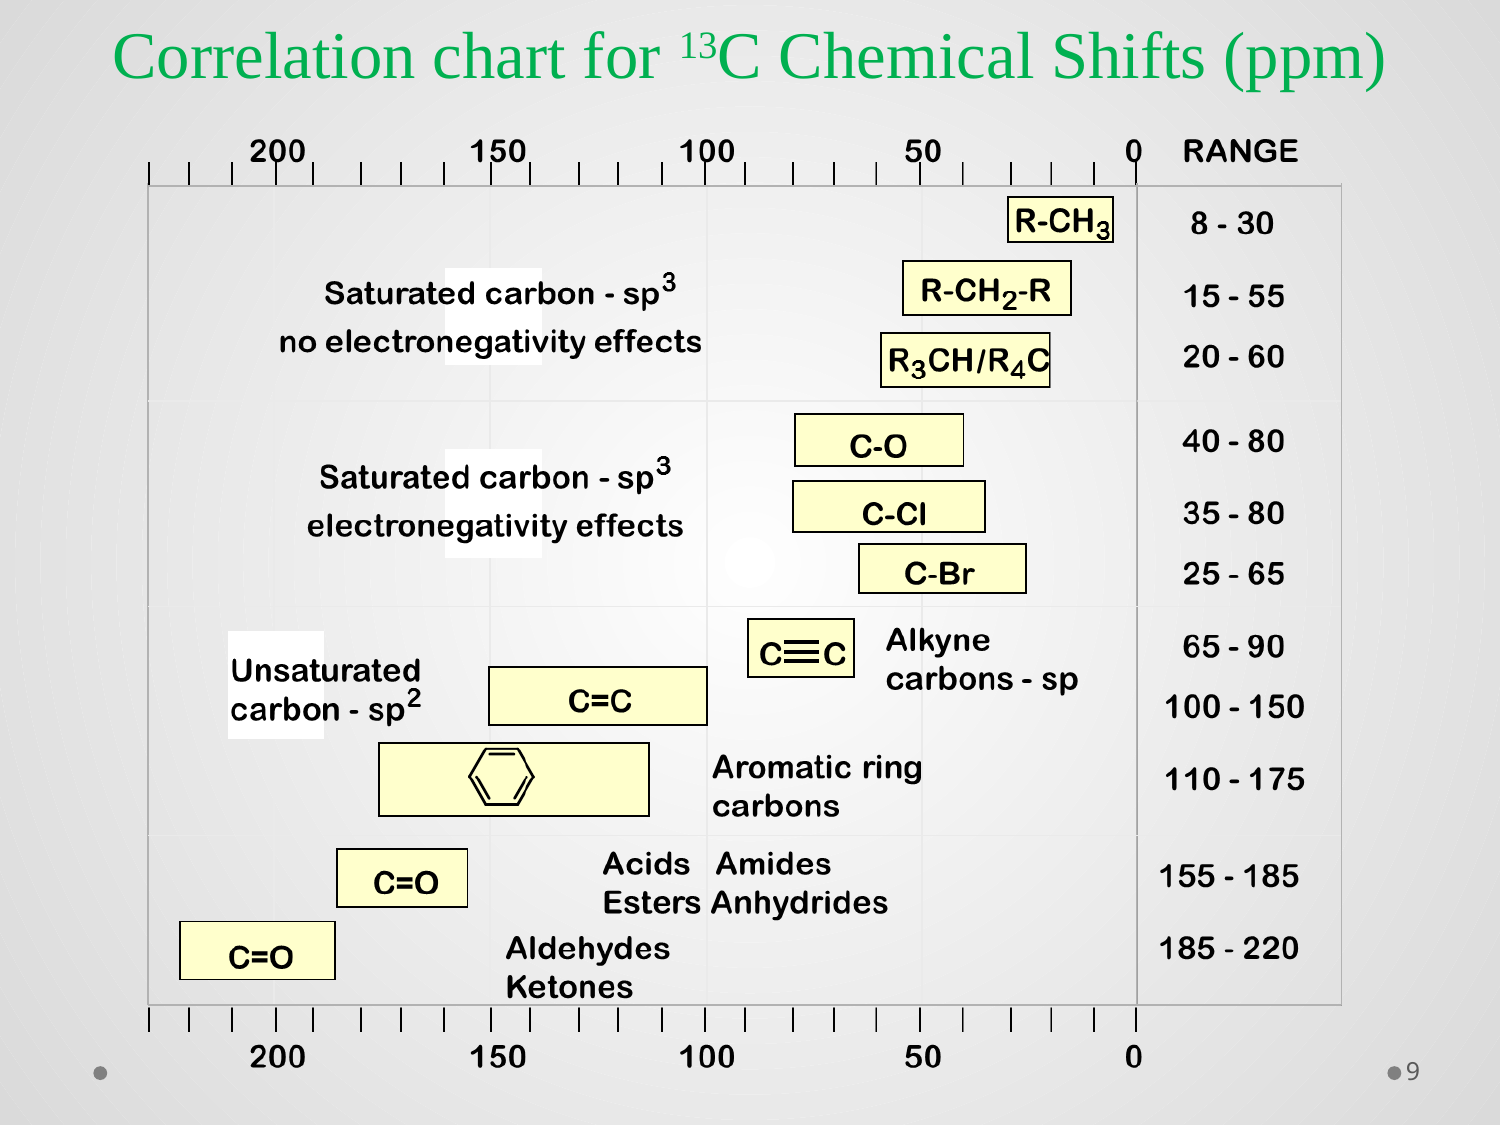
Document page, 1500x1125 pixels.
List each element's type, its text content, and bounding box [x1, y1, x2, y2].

picture [147, 119, 1342, 1095]
text_box Correlation chart for 13C Chemical Shifts (ppm) [96, 4, 1403, 100]
slide_number 9 [1401, 1042, 1494, 1103]
